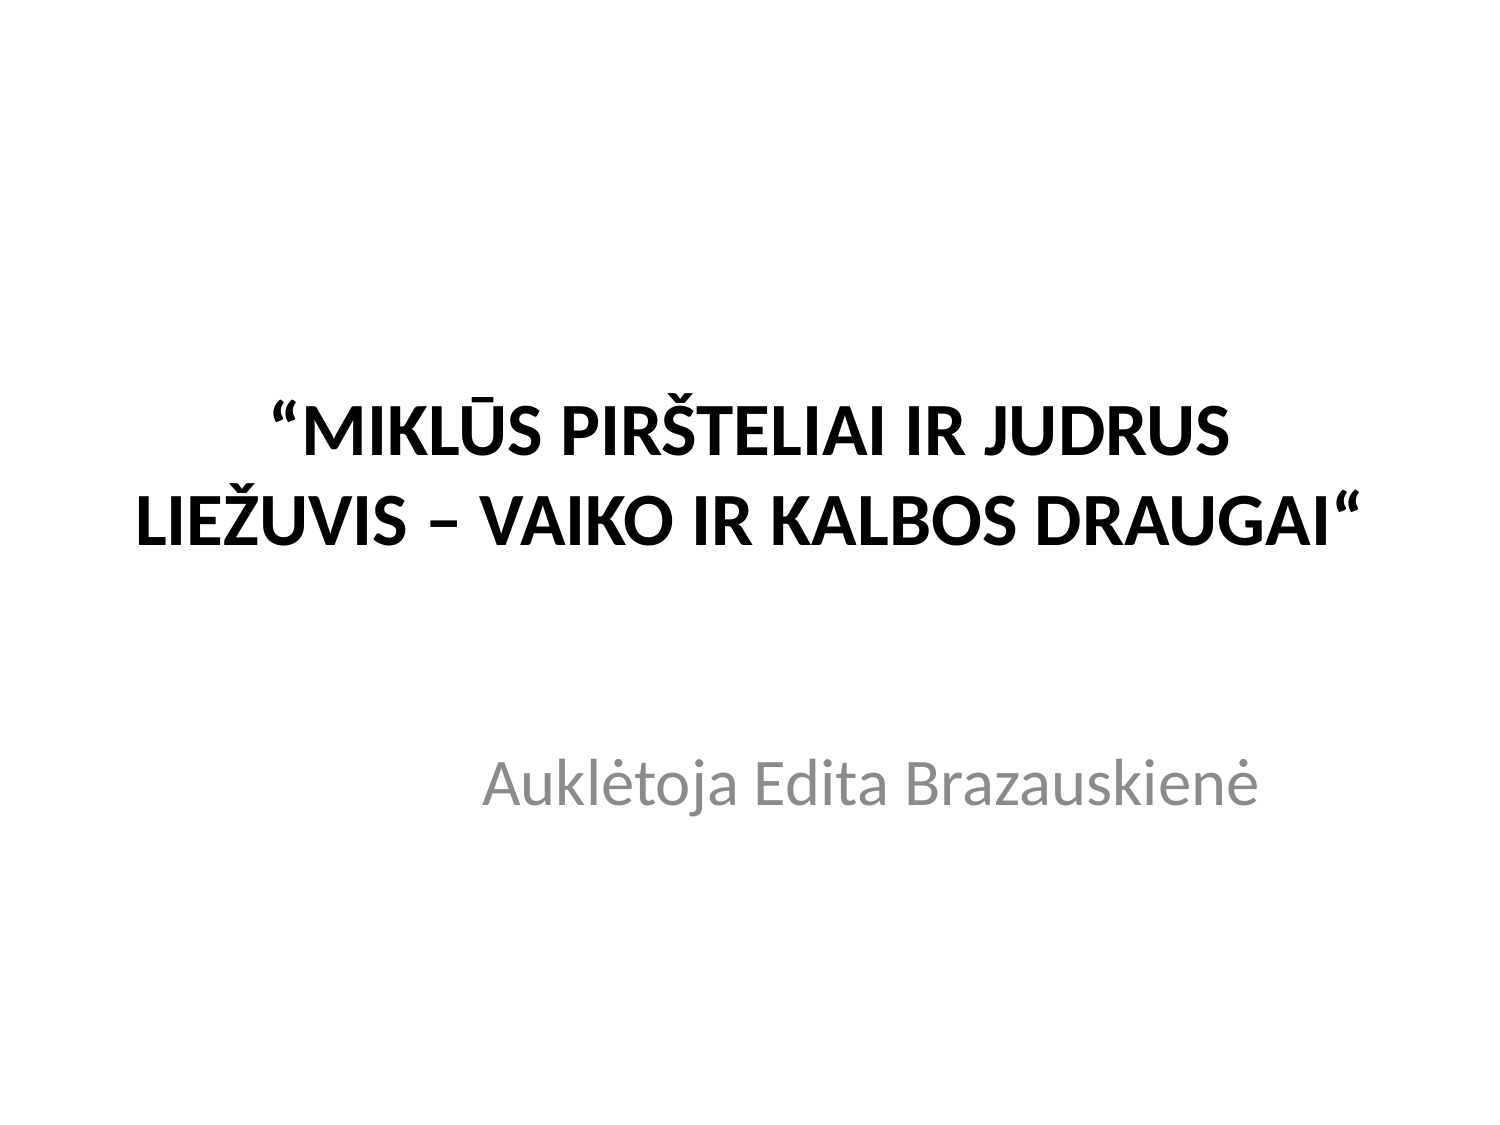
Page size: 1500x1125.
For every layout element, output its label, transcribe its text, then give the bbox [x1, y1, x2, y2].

subtitle Auklėtoja Edita Brazauskienė [224, 637, 1276, 926]
title “MIKLŪS PIRŠTELIAI IR JUDRUS LIEŽUVIS – VAIKO IR KALBOS DRAUGAI“ [112, 349, 1388, 591]
